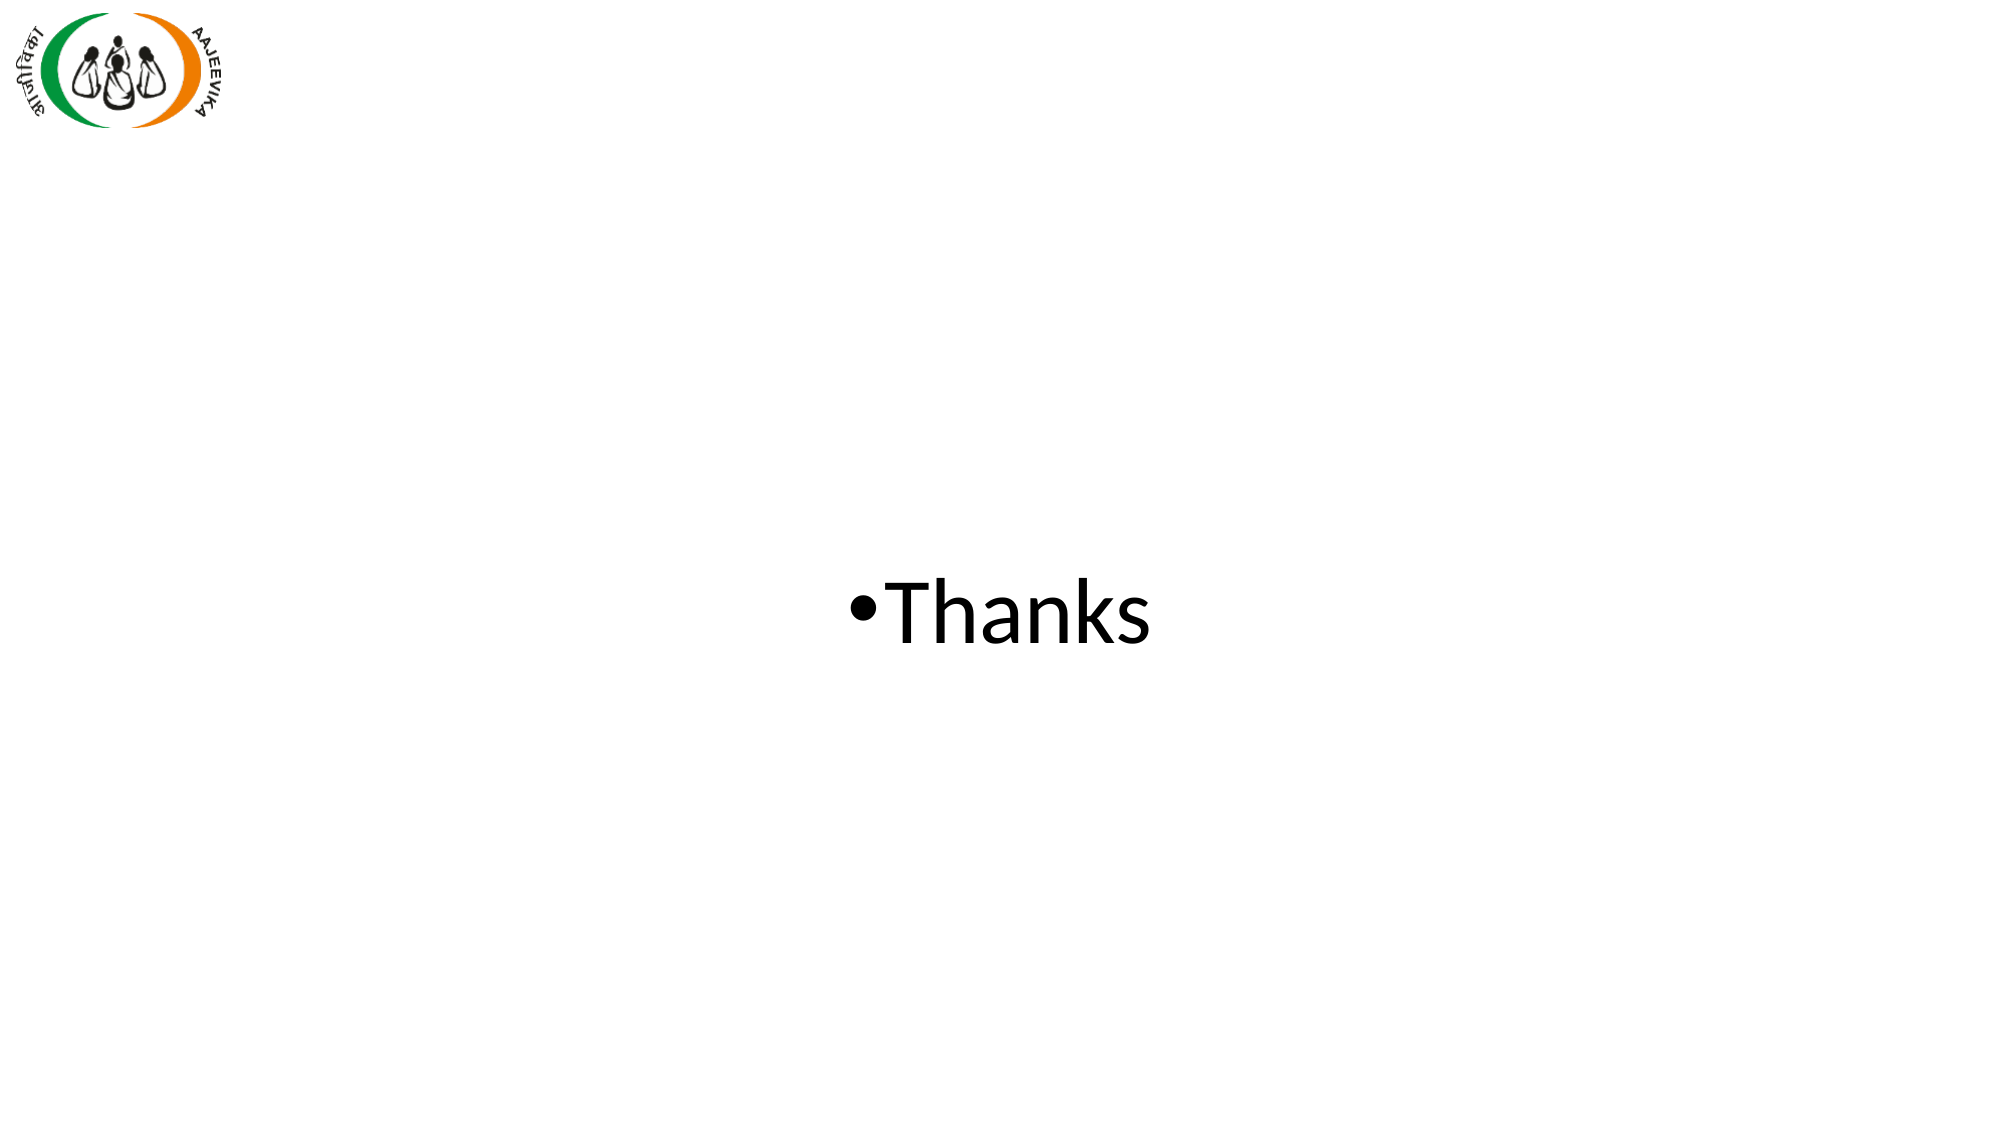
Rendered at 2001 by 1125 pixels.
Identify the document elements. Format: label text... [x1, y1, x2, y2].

list Thanks [137, 299, 1863, 1014]
picture [16, 13, 221, 128]
